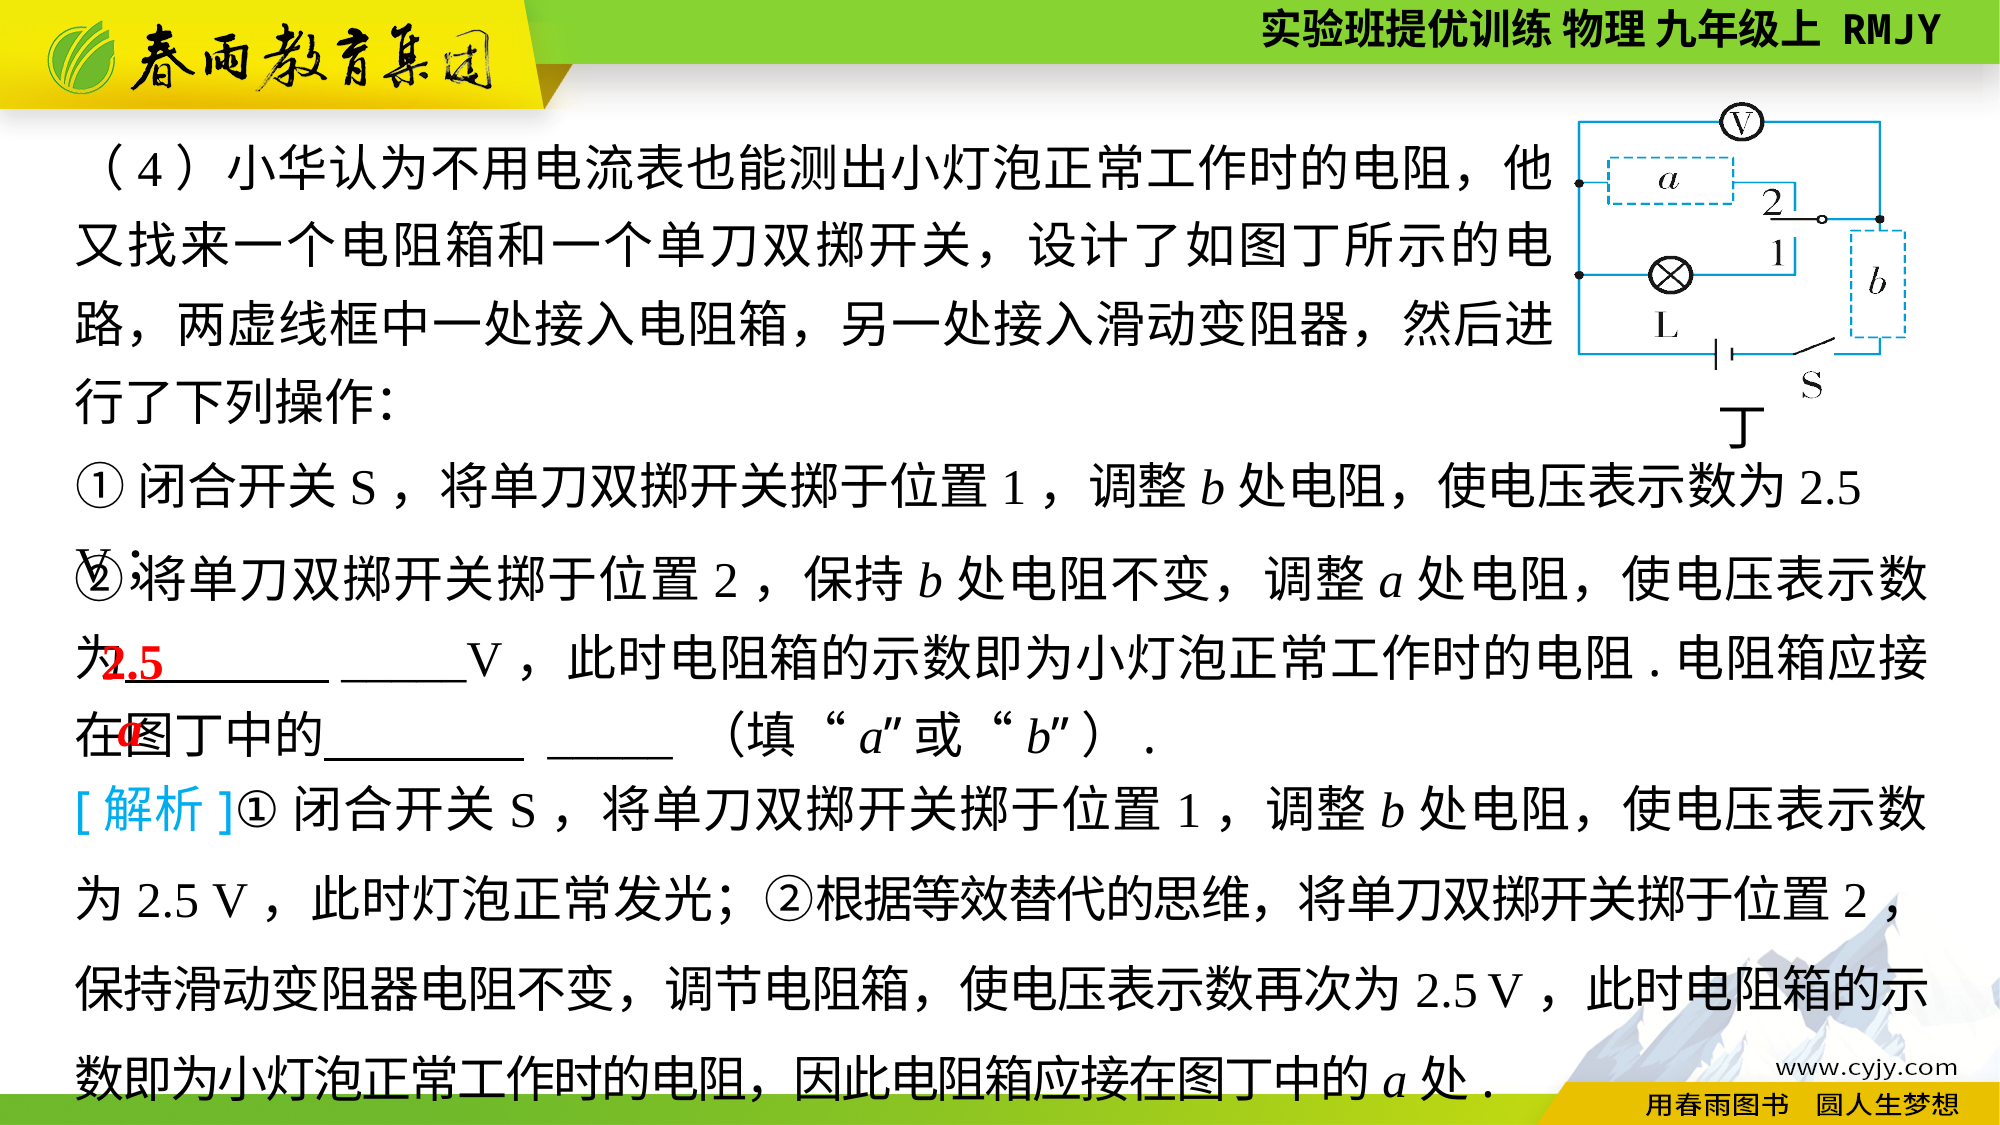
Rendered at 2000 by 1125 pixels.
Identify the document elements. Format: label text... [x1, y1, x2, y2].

text_box ②将单刀双掷开关掷于位置2，保持b处电阻不变，调整a处电阻，使电压表示数为 _____V，此时电阻箱的示数即为小灯泡正常工作时的电阻.电阻箱应接在图丁中的 _____ （填“a”或“b”）. [59, 522, 1944, 772]
text_box ①闭合开关S，将单刀双掷开关掷于位置1，调整b处电阻，使电压表示数为2.5 V； [60, 428, 1895, 600]
text_box 2.5 [86, 600, 229, 697]
picture [0, 0, 2000, 1125]
text_box a [102, 689, 158, 764]
text_box 丁 [1703, 416, 1783, 428]
text_box [解析]①闭合开关S，将单刀双掷开关掷于位置1，调整b处电阻，使电压表示数为2.5 V，此时灯泡正常发光；②根据等效替代的思维，将单刀双掷开关掷于位置2，保持滑动变阻器电阻不变，调节电阻箱，使电压表示数再次为2.5 V，此时电阻箱的示数即为小灯泡正常工作时的电阻，因此电阻箱应接在图丁中的a处. [59, 772, 1944, 1125]
list （4）小华认为不用电流表也能测出小灯泡正常工作时的电阻，他又找来一个电阻箱和一个单刀双掷开关，设计了如图丁所示的电路，两虚线框中一处接入电阻箱，另一处接入滑动变阻器，然后进行了下列操作： [59, 110, 1570, 480]
